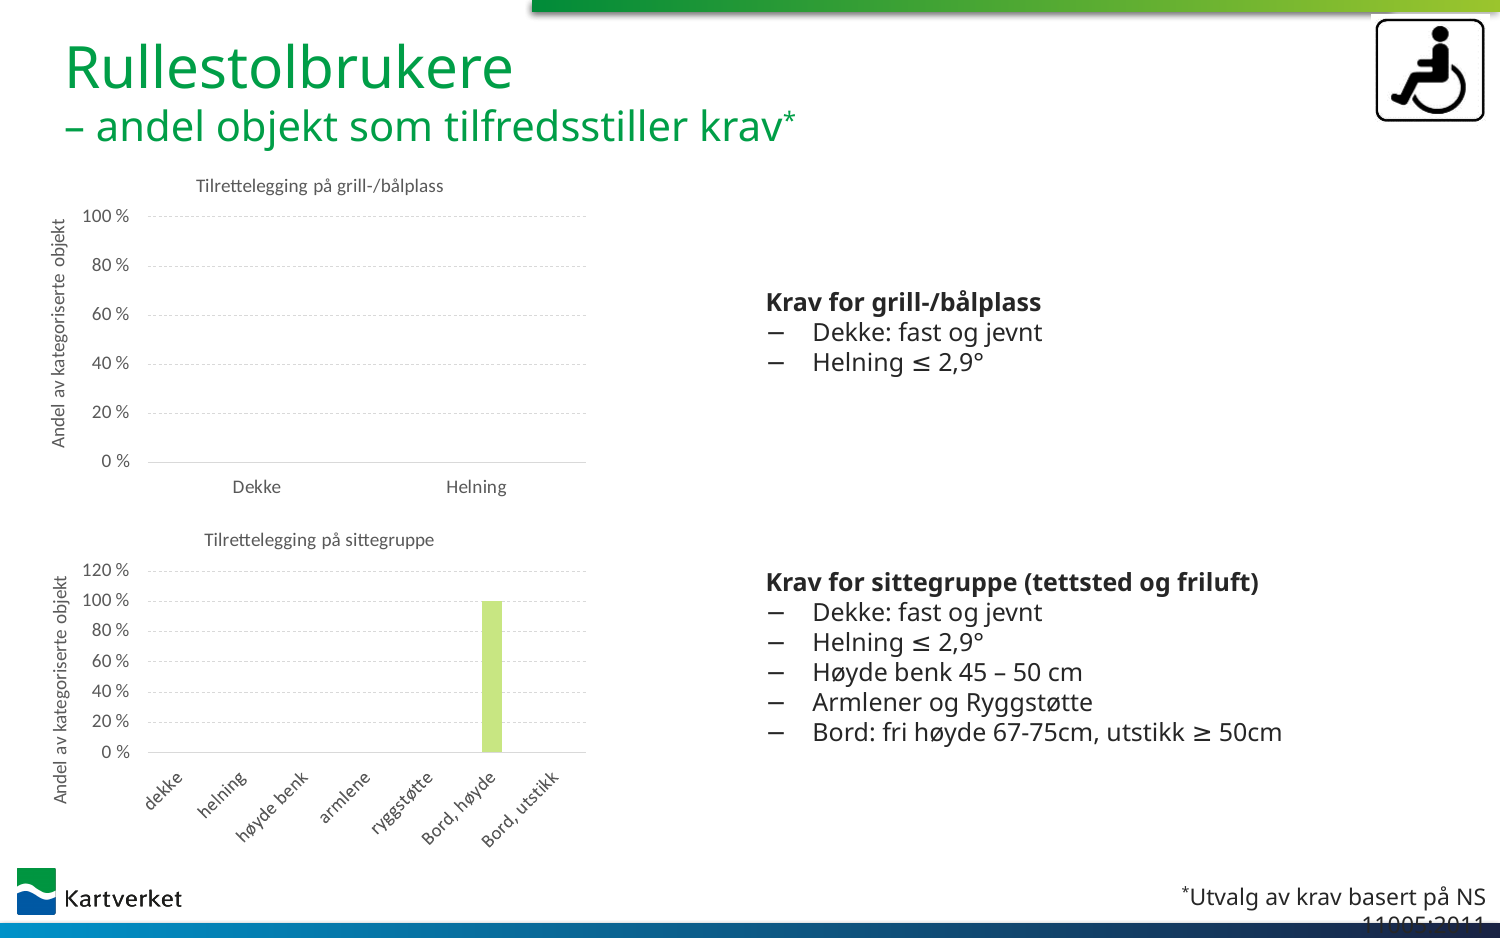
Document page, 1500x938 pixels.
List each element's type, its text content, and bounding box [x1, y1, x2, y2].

text_box Krav for grill-/bålplass Dekke: fast og jevnt Helning ≤ 2,9° [750, 279, 1452, 384]
picture [41, 166, 597, 505]
text_box *Utvalg av krav basert på NS 11005:2011 [1068, 873, 1500, 938]
picture [41, 520, 597, 859]
picture [1371, 13, 1491, 127]
text_box Krav for sittegruppe (tettsted og friluft) Dekke: fast og jevnt Helning ≤ 2,9° Høyde benk 45 – 50 cm Armlener og Ryggstøtte Bord: fri høyde 67-75cm, utstikk ≥ 50cm [750, 559, 1500, 754]
text_box Rullestolbrukere – andel objekt som tilfredsstiller krav* [49, 14, 1431, 158]
